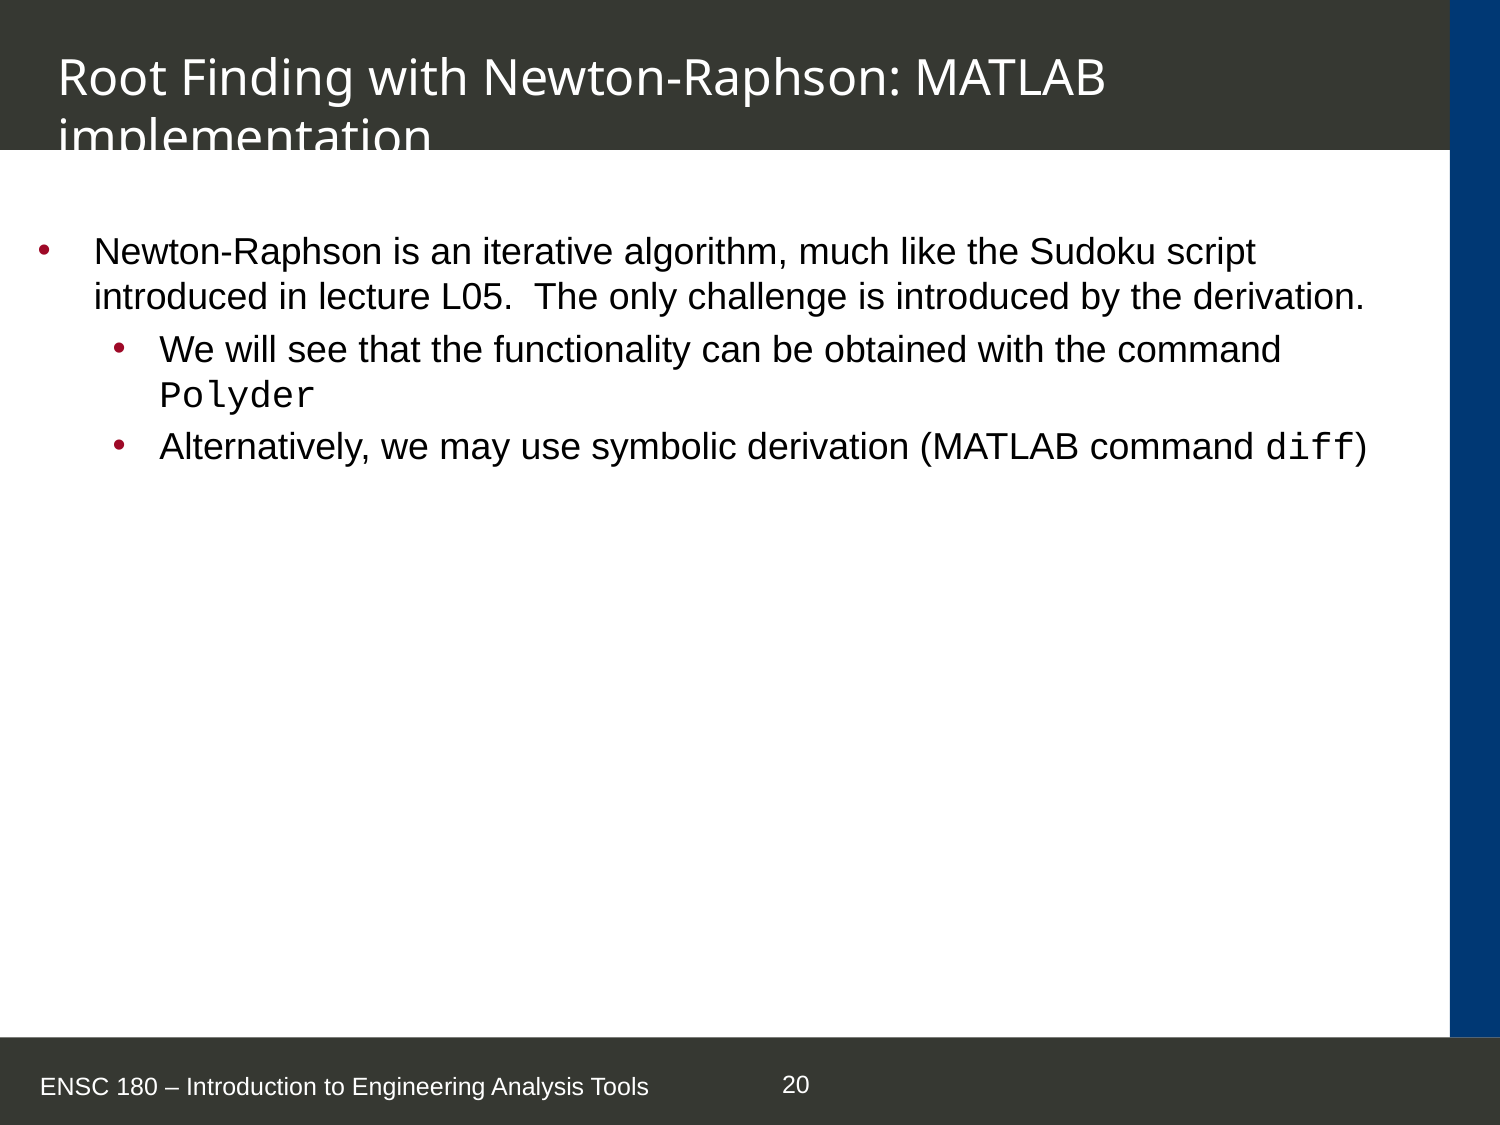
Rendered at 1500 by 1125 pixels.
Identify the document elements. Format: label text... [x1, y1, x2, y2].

title Root Finding with Newton-Raphson: MATLAB implementation [42, 37, 1451, 138]
list Newton-Raphson is an iterative algorithm, much like the Sudoku script introduced in lecture L05. The only challenge is introduced by the derivation. We will see that the functionality can be obtained with the command Polyder Alternatively, we may use symbolic derivation (MATLAB command diff) [22, 219, 1428, 1012]
footer ENSC 180 – Introduction to Engineering Analysis Tools [24, 1062, 678, 1108]
